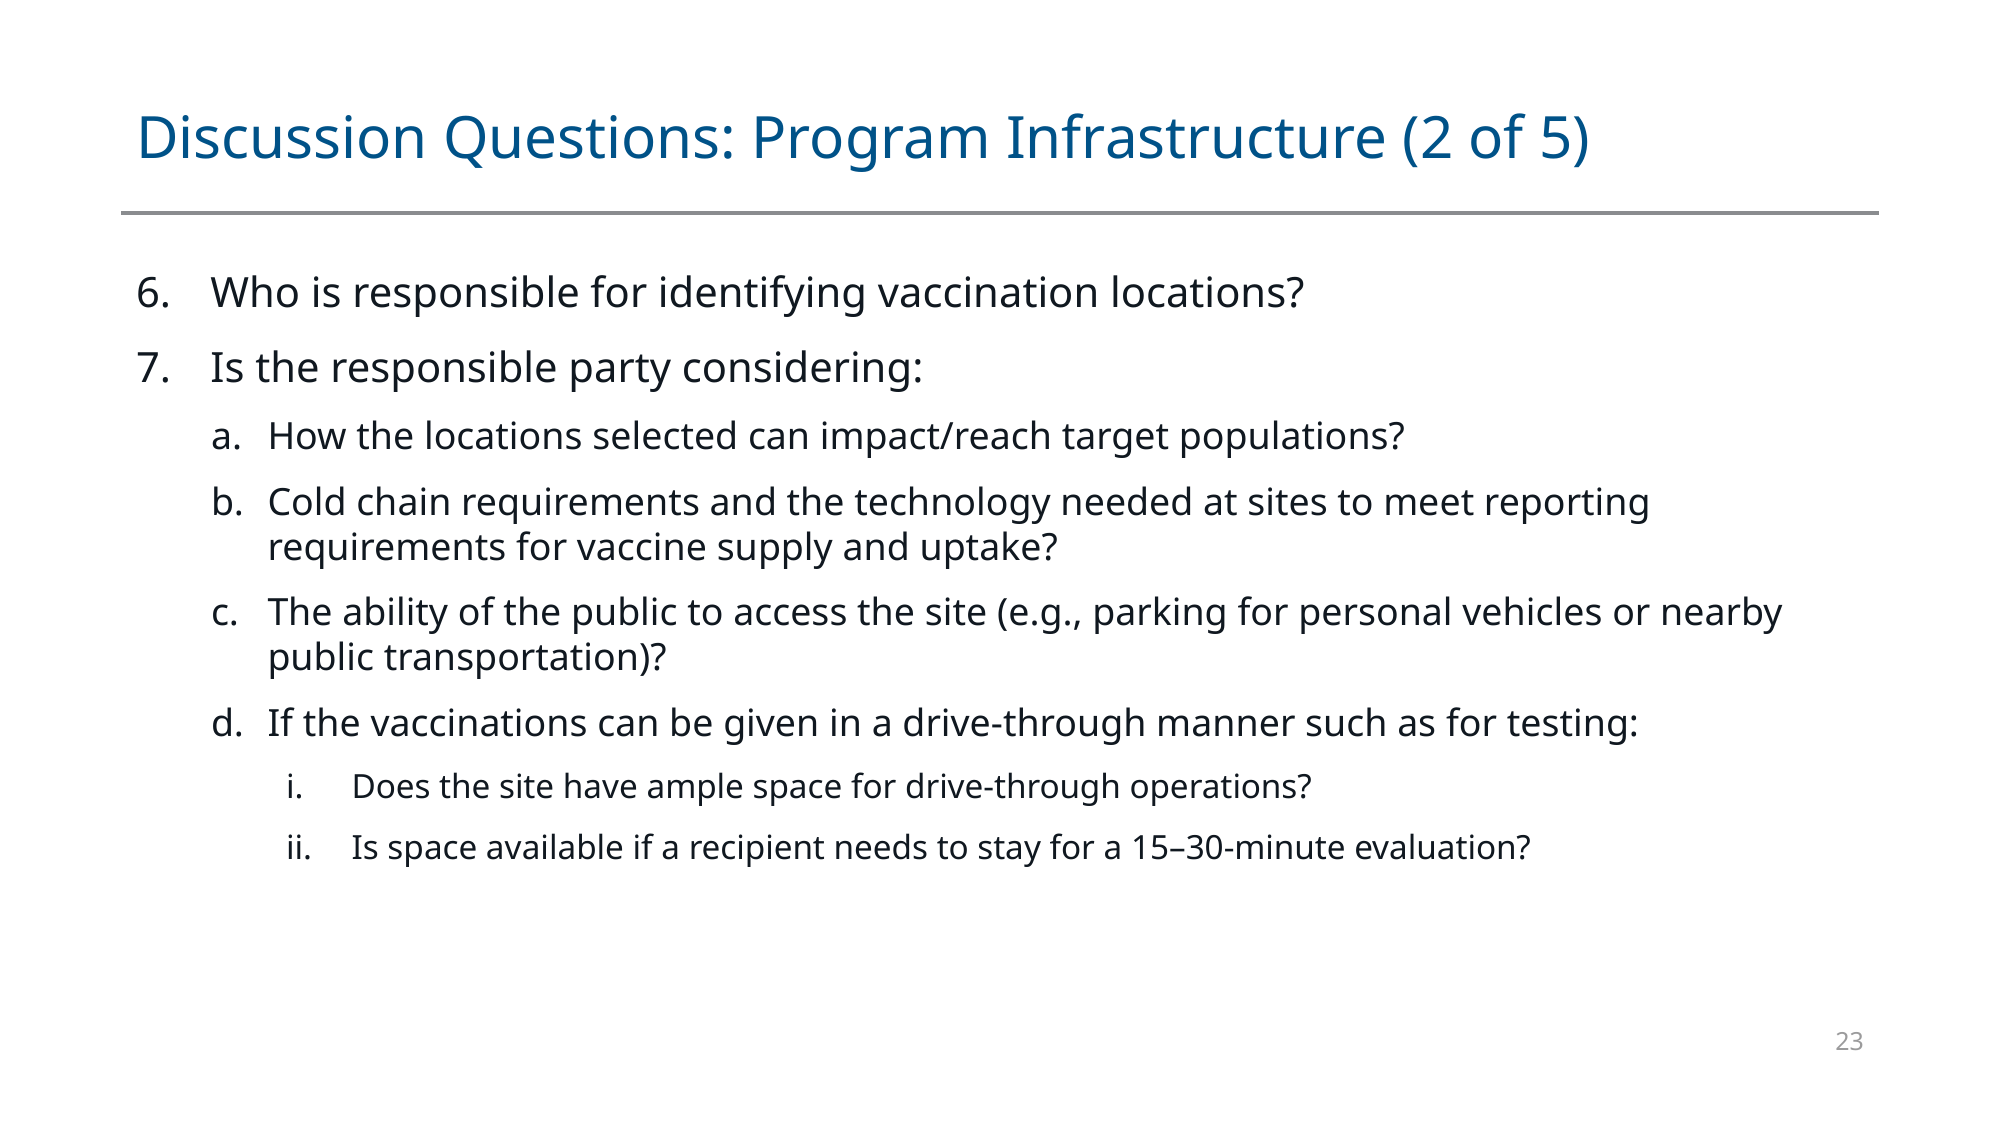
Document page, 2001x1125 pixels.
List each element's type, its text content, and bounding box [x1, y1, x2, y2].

list Who is responsible for identifying vaccination locations? Is the responsible party considering: How the locations selected can impact/reach target populations? Cold chain requirements and the technology needed at sites to meet reporting requirements for vaccine supply and uptake? The ability of the public to access the site (e.g., parking for personal vehicles or nearby public transportation)? If the vaccinations can be given in a drive-through manner such as for testing: Does the site have ample space for drive-through operations? Is space available if a recipient needs to stay for a 15–30-minute evaluation? [121, 254, 1879, 914]
title Discussion Questions: Program Infrastructure (2 of 5) [121, 74, 1879, 197]
slide_number 23 [1728, 1012, 1879, 1073]
